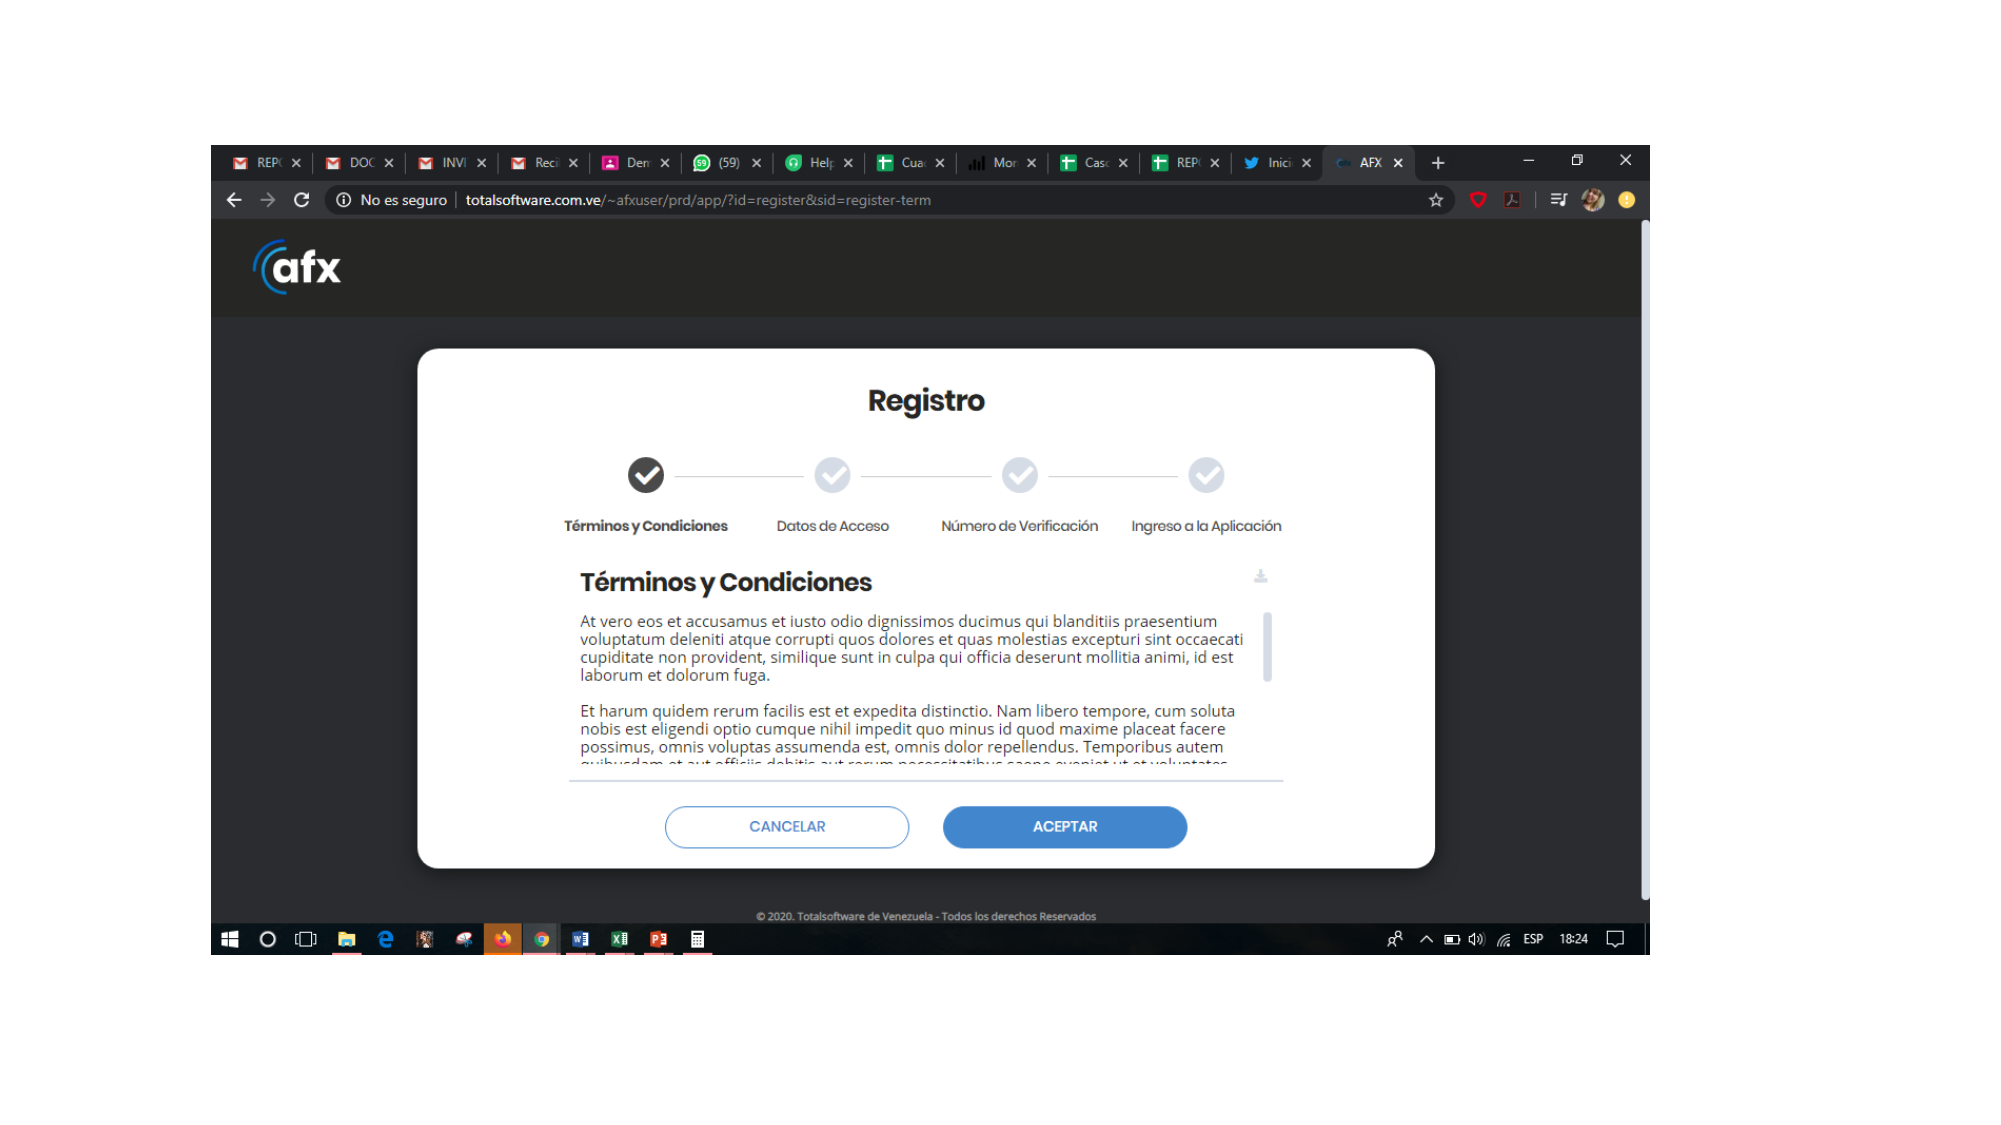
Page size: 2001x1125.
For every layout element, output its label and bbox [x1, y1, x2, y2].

list [210, 145, 1650, 955]
